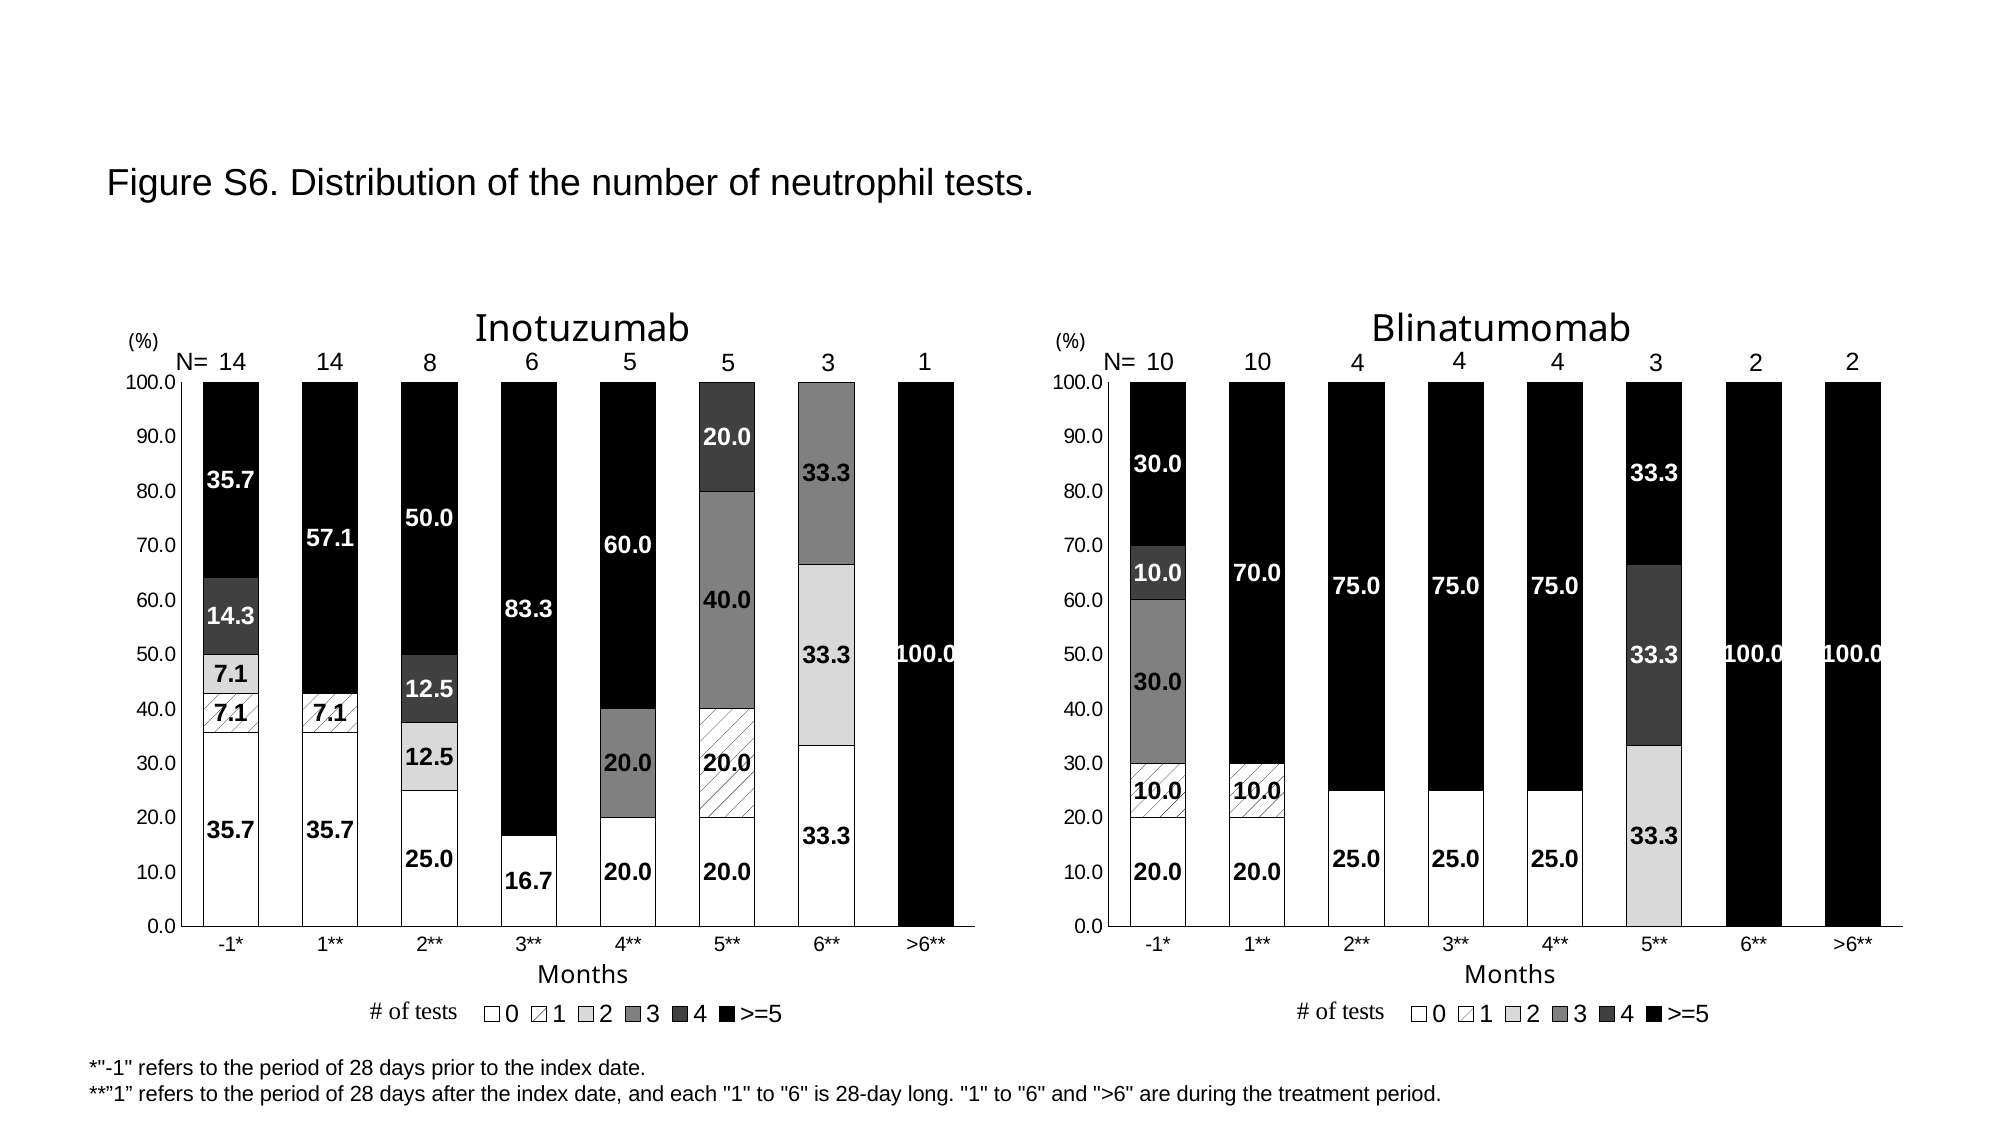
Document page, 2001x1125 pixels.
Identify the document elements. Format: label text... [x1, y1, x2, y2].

text_box *"-1" refers to the period of 28 days prior to the index date. **”1” refers to the period of 28 days after the index date, and each "1" to "6" is 28-day long. "1" to "6" and ">6" are during the treatment period. [74, 1045, 1905, 1114]
chart [1022, 266, 1926, 1037]
text_box Figure S6. Distribution of the number of neutrophil tests. [91, 150, 1819, 211]
chart [95, 266, 999, 1037]
